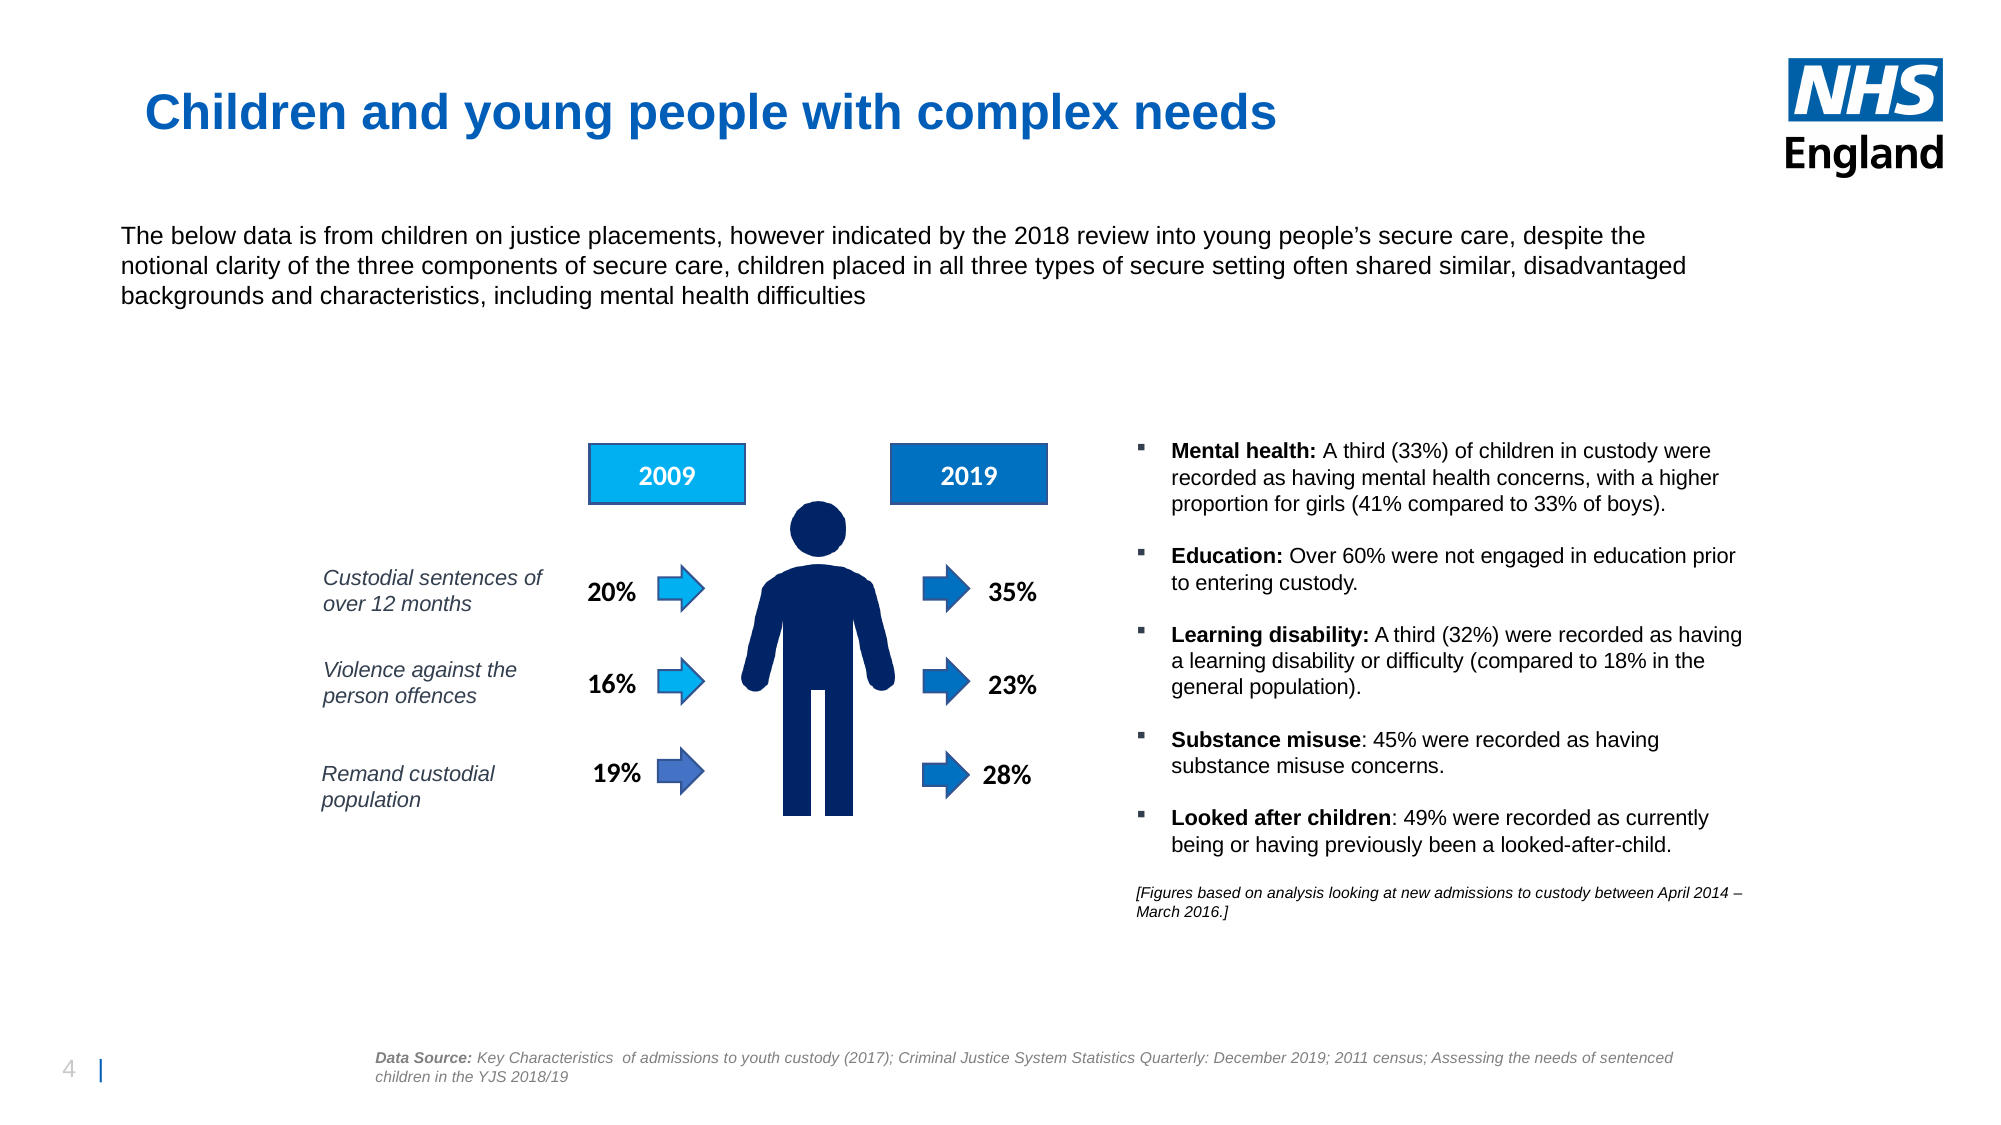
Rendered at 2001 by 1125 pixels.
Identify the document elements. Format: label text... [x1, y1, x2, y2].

picture [1786, 58, 1943, 178]
text_box 2019 [890, 443, 1048, 505]
text_box 2009 [588, 443, 746, 505]
text_box 20% [545, 566, 650, 615]
text_box Custodial sentences of over 12 months [308, 556, 578, 624]
text_box Children and young people with complex needs [129, 79, 1507, 180]
text_box Data Source: Key Characteristics of admissions to youth custody (2017); Criminal Justice System Statistics Quarterly: December 2019; 2011 census; Assessing the needs of sentenced children in the YJS 2018/19 [372, 1033, 1704, 1101]
text_box 16% [545, 658, 650, 707]
text_box Mental health: A third (33%) of children in custody were recorded as having mental health concerns, with a higher proportion for girls (41% compared to 33% of boys). Education: Over 60% were not engaged in education prior to entering custody. Learning disability: A third (32%) were recorded as having a learning disability or difficulty (compared to 18% in the general population). Substance misuse: 45% were recorded as having substance misuse concerns. Looked after children: 49% were recorded as currently being or having previously been a looked-after-child. [Figures based on analysis looking at new admissions to custody between April 2014 – March 2016.] [1124, 431, 1757, 926]
text_box Violence against the person offences [308, 647, 578, 715]
text_box 23% [986, 659, 1052, 708]
text_box Remand custodial population [306, 752, 577, 820]
picture [650, 490, 986, 826]
text_box The below data is from children on justice placements, however indicated by the 2018 review into young people’s secure care, despite the notional clarity of the three components of secure care, children placed in all three types of secure setting often shared similar, disadvantaged backgrounds and characteristics, including mental health difficulties [106, 212, 1707, 347]
text_box 35% [986, 566, 1052, 615]
text_box 28% [986, 748, 1047, 798]
text_box 19% [550, 746, 650, 796]
